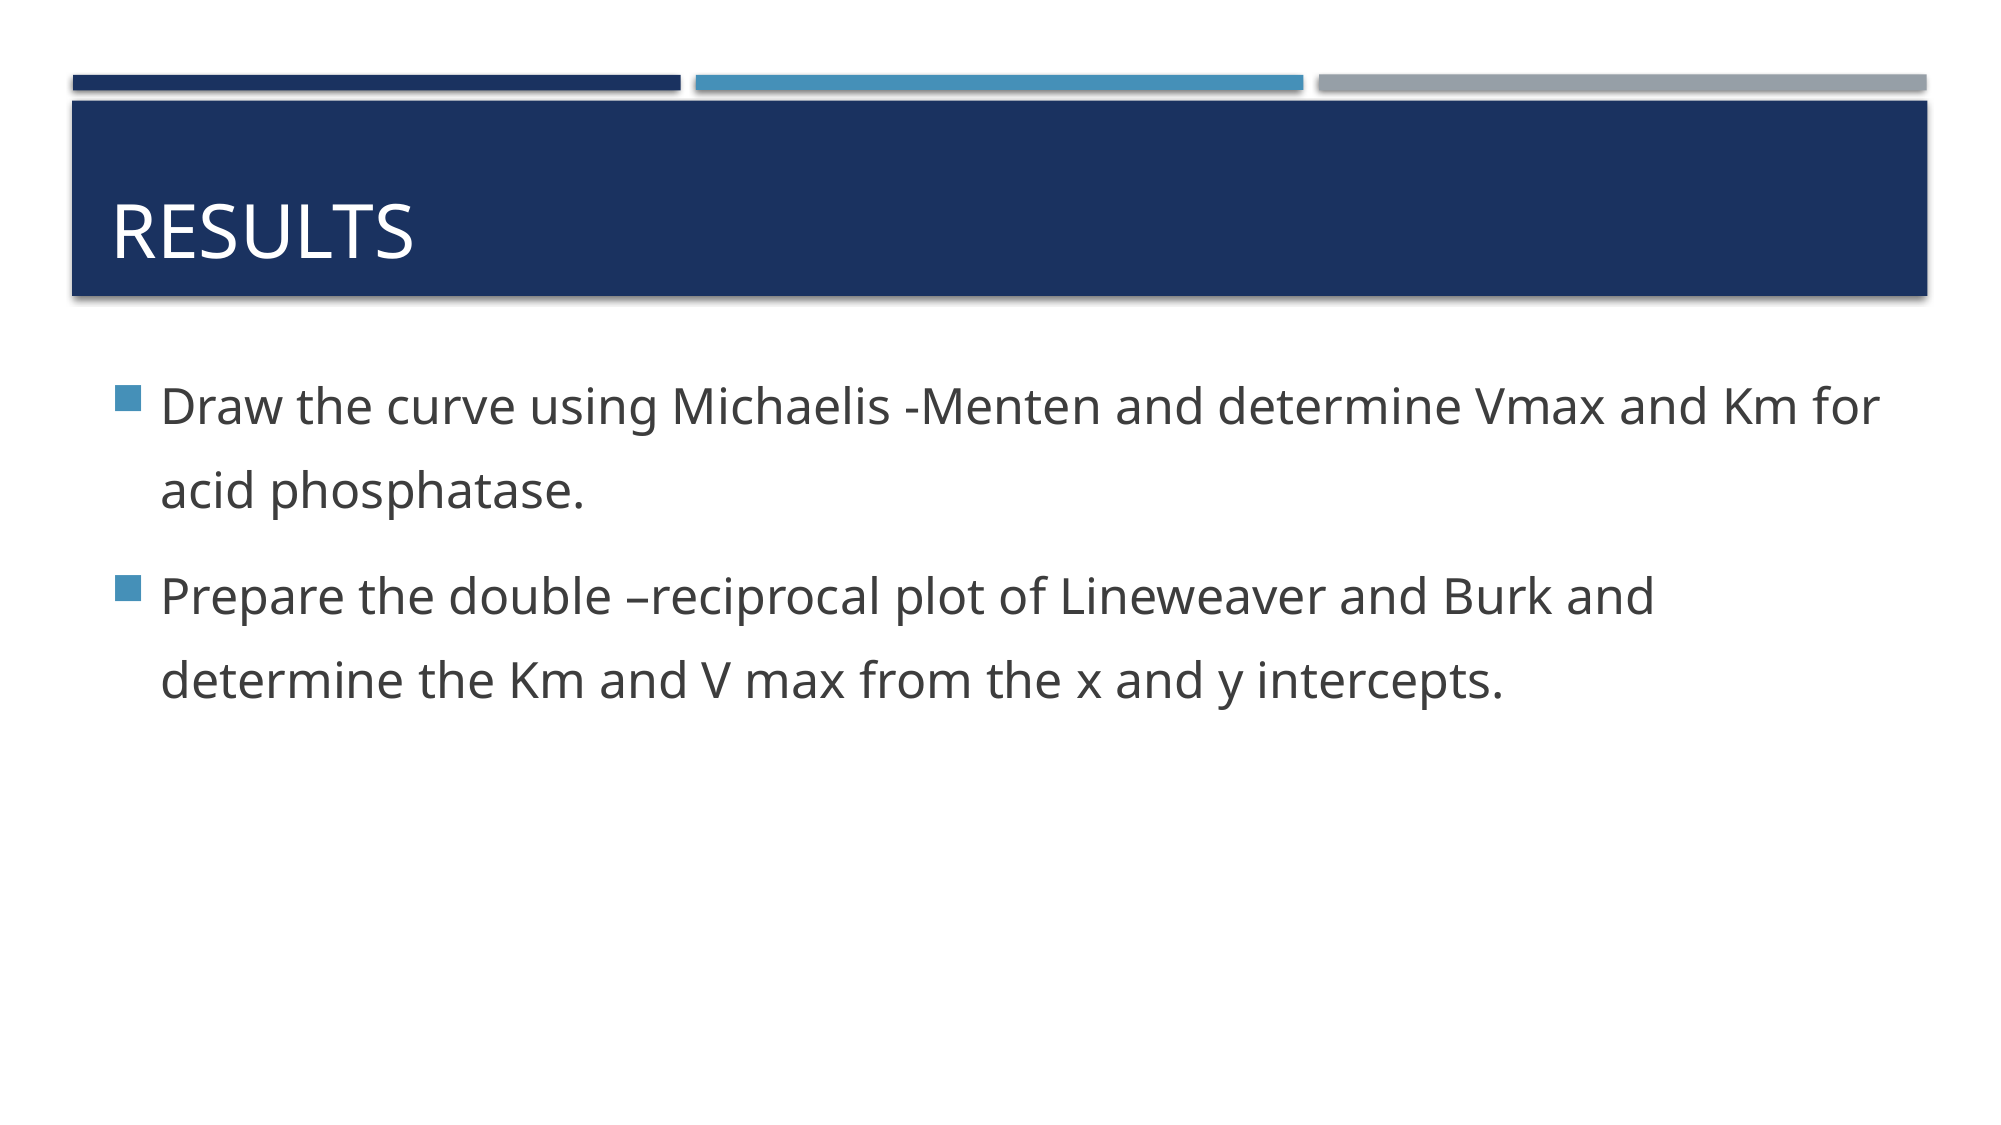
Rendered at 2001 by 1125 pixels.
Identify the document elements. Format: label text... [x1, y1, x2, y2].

list Draw the curve using Michaelis -Menten and determine Vmax and Km for acid phosphatase. Prepare the double –reciprocal plot of Lineweaver and Burk and determine the Km and V max from the x and y intercepts. [95, 357, 1905, 962]
title Results [95, 115, 1905, 282]
